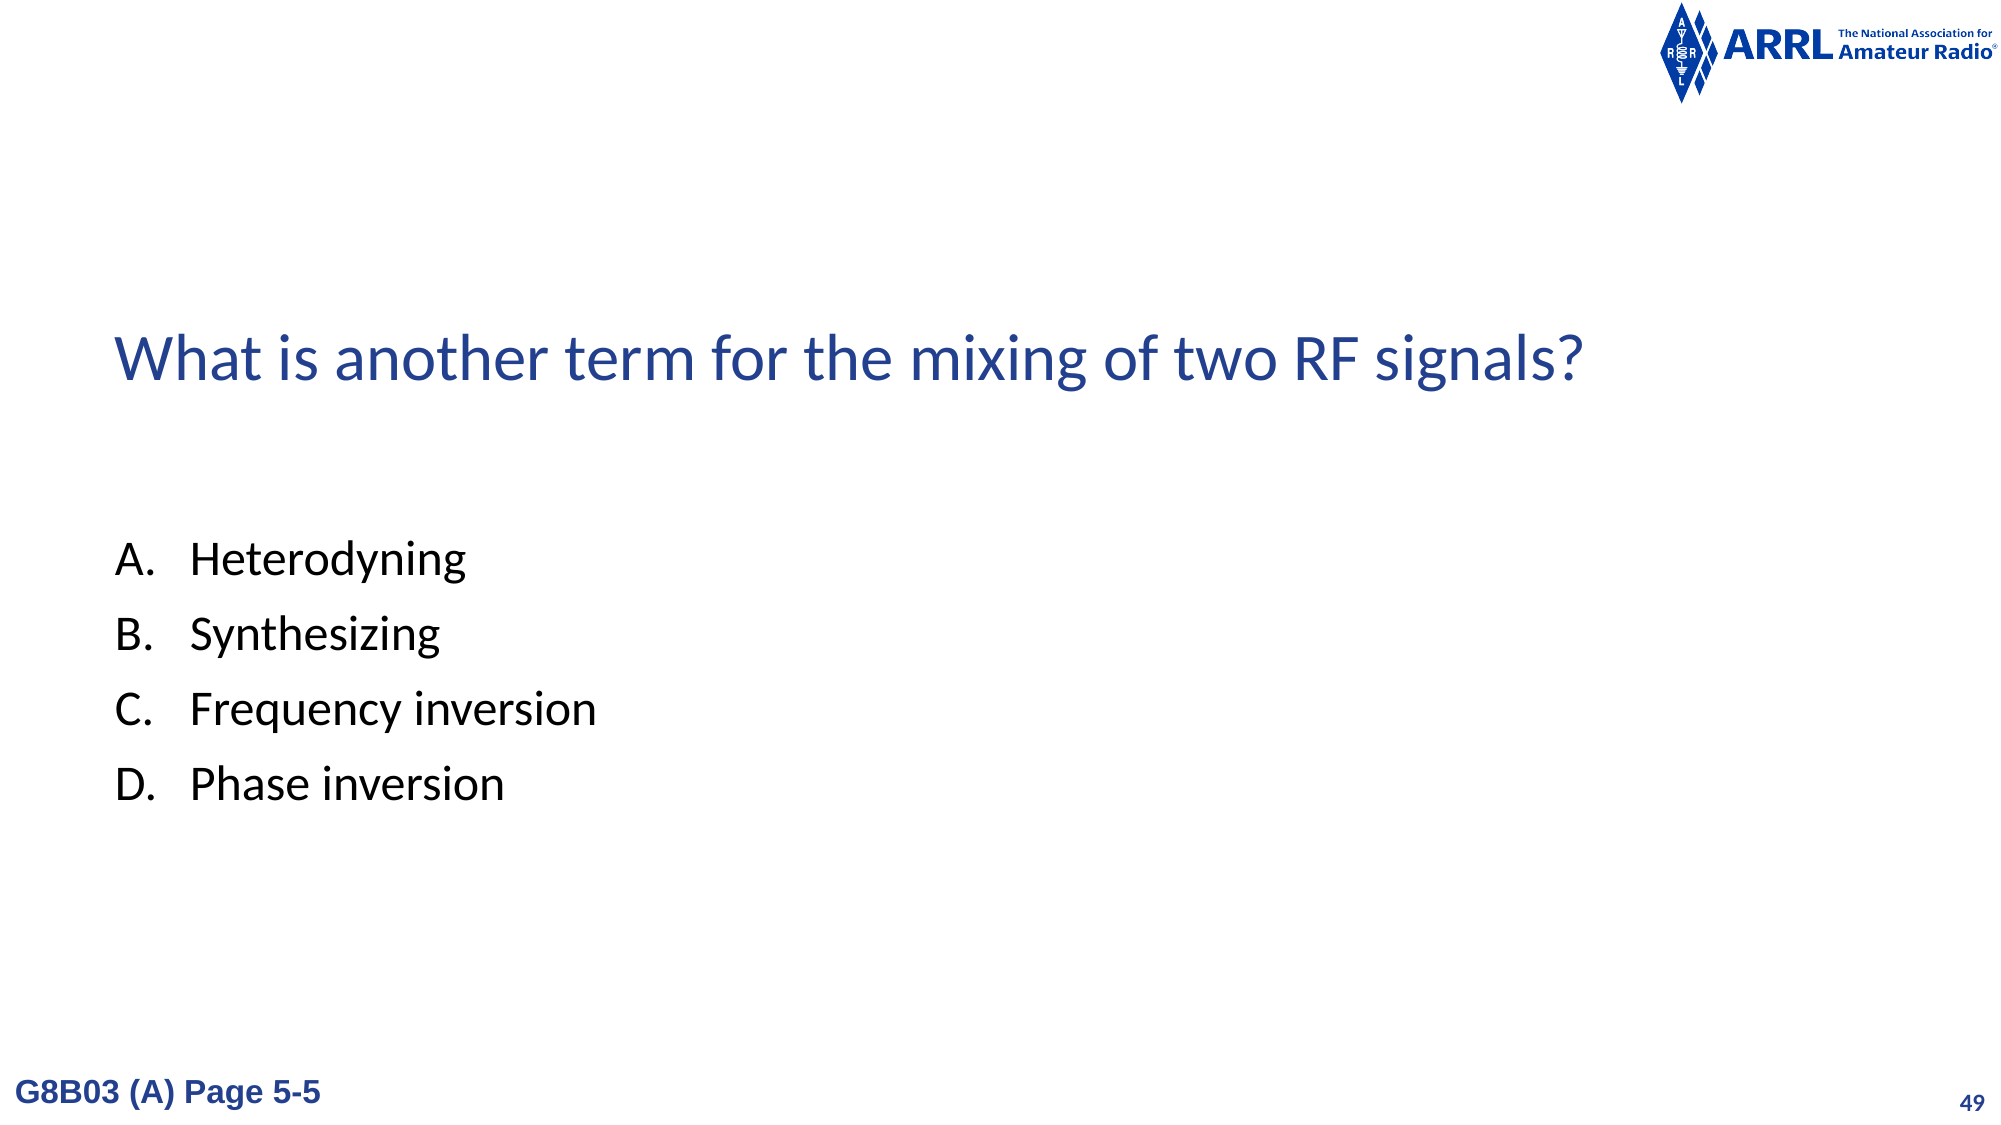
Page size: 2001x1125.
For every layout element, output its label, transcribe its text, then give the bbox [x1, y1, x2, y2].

title What is another term for the mixing of two RF signals? [99, 249, 1900, 468]
picture [1658, 0, 1999, 106]
text_box 49 [1899, 1079, 2000, 1125]
list Heterodyning Synthesizing Frequency inversion Phase inversion [99, 525, 1900, 1005]
text_box G8B03 (A) Page 5-5 [0, 1062, 1313, 1118]
